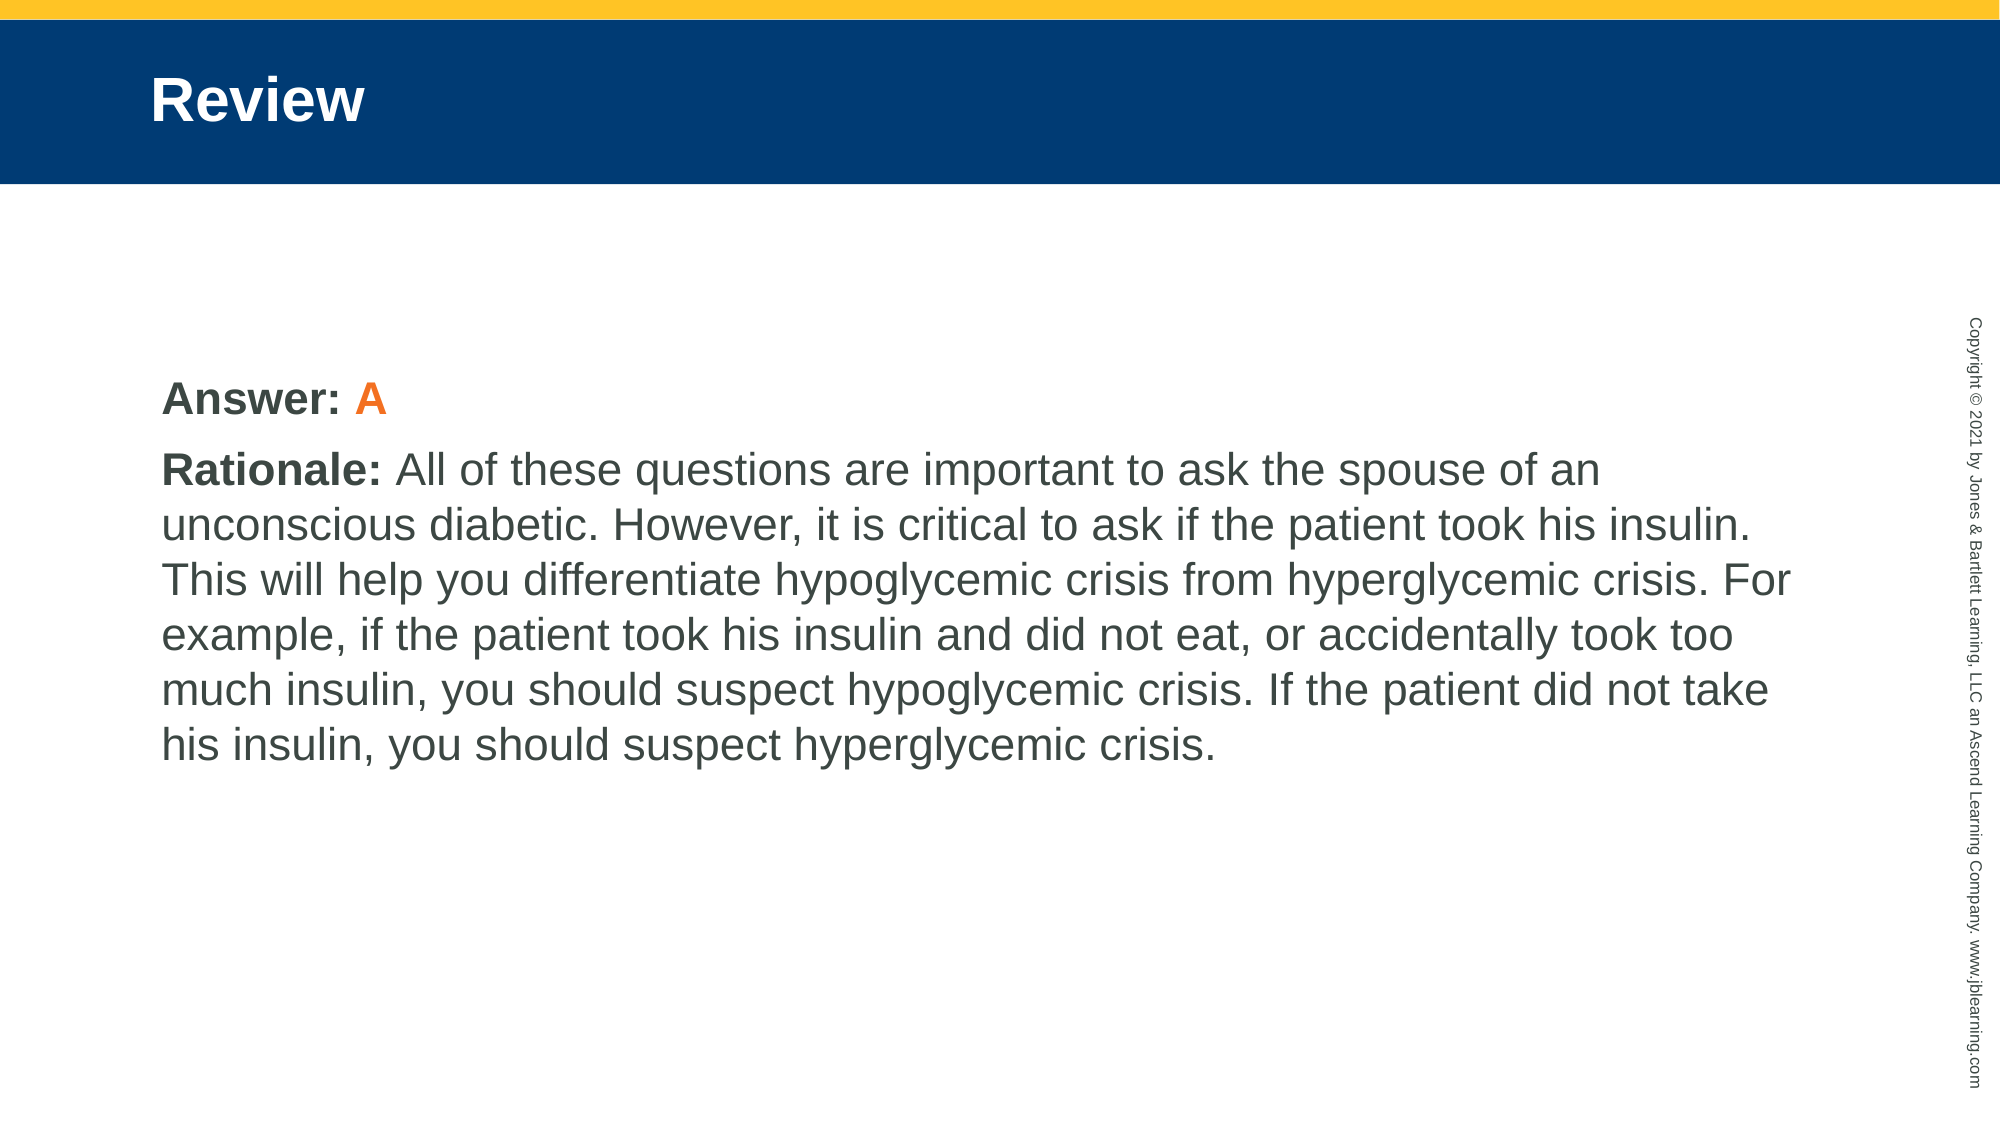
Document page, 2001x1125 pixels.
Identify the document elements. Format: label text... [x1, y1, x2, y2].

title Review [0, 19, 2000, 185]
list Answer: A Rationale: All of these questions are important to ask the spouse of an unconscious diabetic. However, it is critical to ask if the patient took his insulin. This will help you differentiate hypoglycemic crisis from hyperglycemic crisis. For example, if the patient took his insulin and did not eat, or accidentally took too much insulin, you should suspect hypoglycemic crisis. If the patient did not take his insulin, you should suspect hyperglycemic crisis. [146, 361, 1859, 1016]
